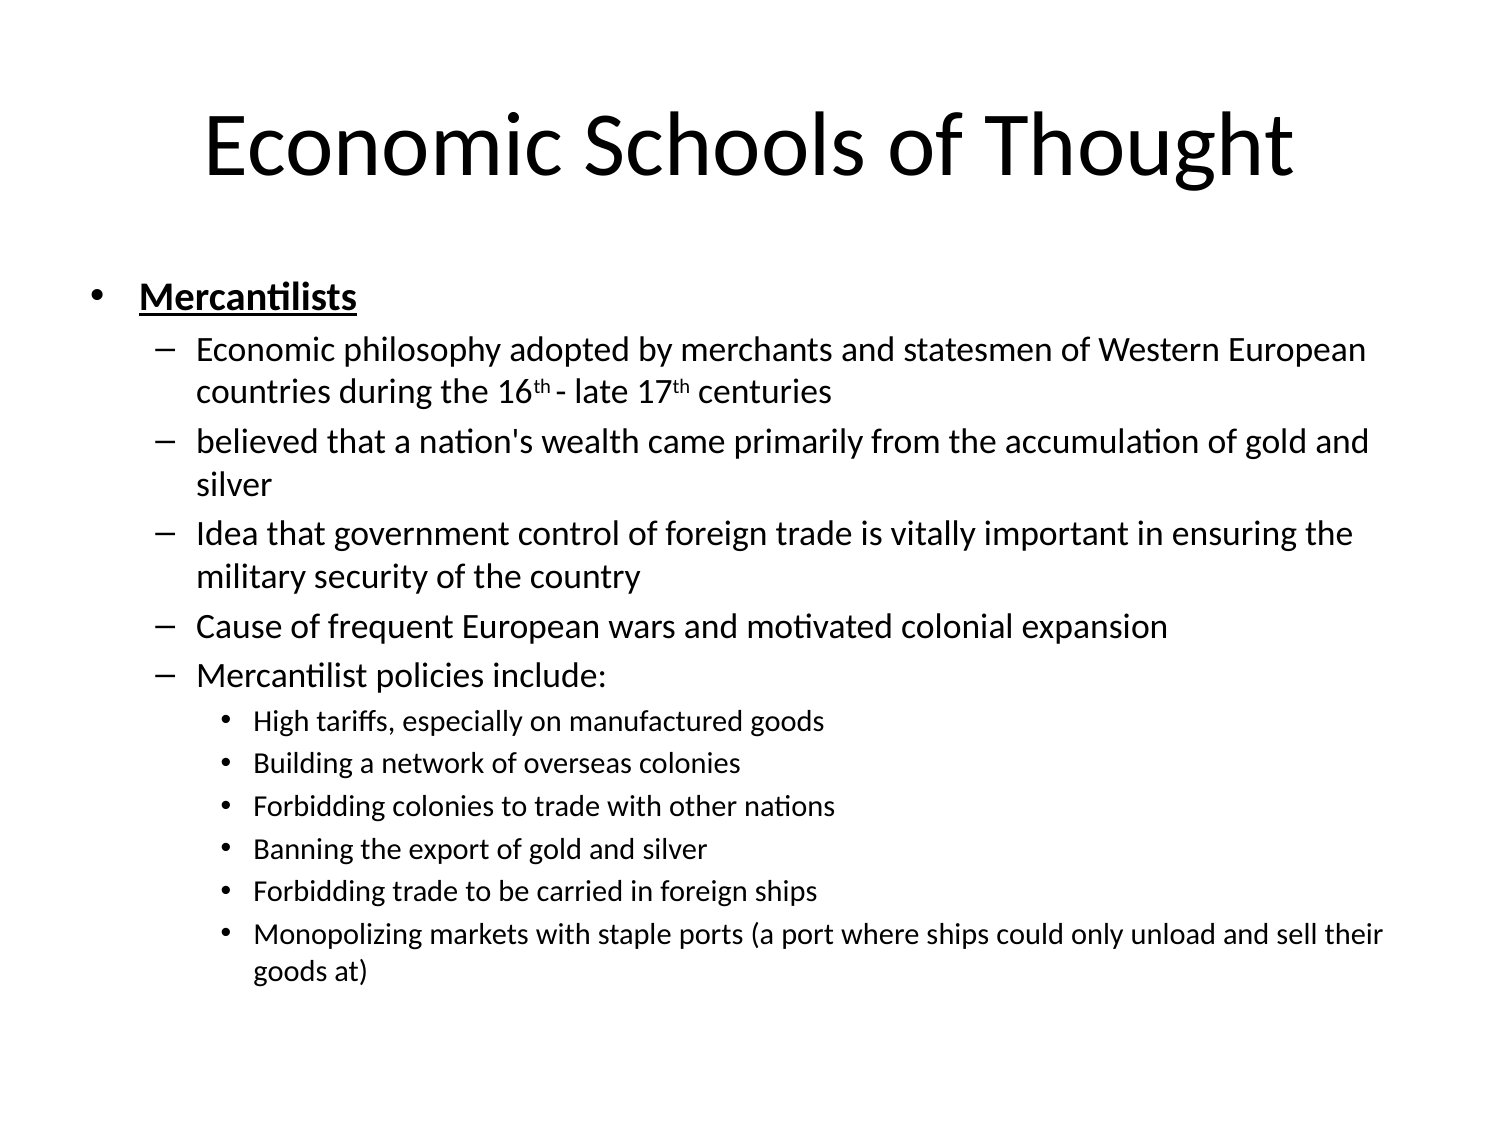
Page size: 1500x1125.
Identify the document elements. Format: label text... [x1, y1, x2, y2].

title Economic Schools of Thought [75, 45, 1425, 233]
list Mercantilists Economic philosophy adopted by merchants and statesmen of Western European countries during the 16th - late 17th centuries believed that a nation's wealth came primarily from the accumulation of gold and silver Idea that government control of foreign trade is vitally important in ensuring the military security of the country Cause of frequent European wars and motivated colonial expansion Mercantilist policies include: High tariffs, especially on manufactured goods Building a network of overseas colonies Forbidding colonies to trade with other nations Banning the export of gold and silver Forbidding trade to be carried in foreign ships Monopolizing markets with staple ports (a port where ships could only unload and sell their goods at) [75, 262, 1425, 1005]
